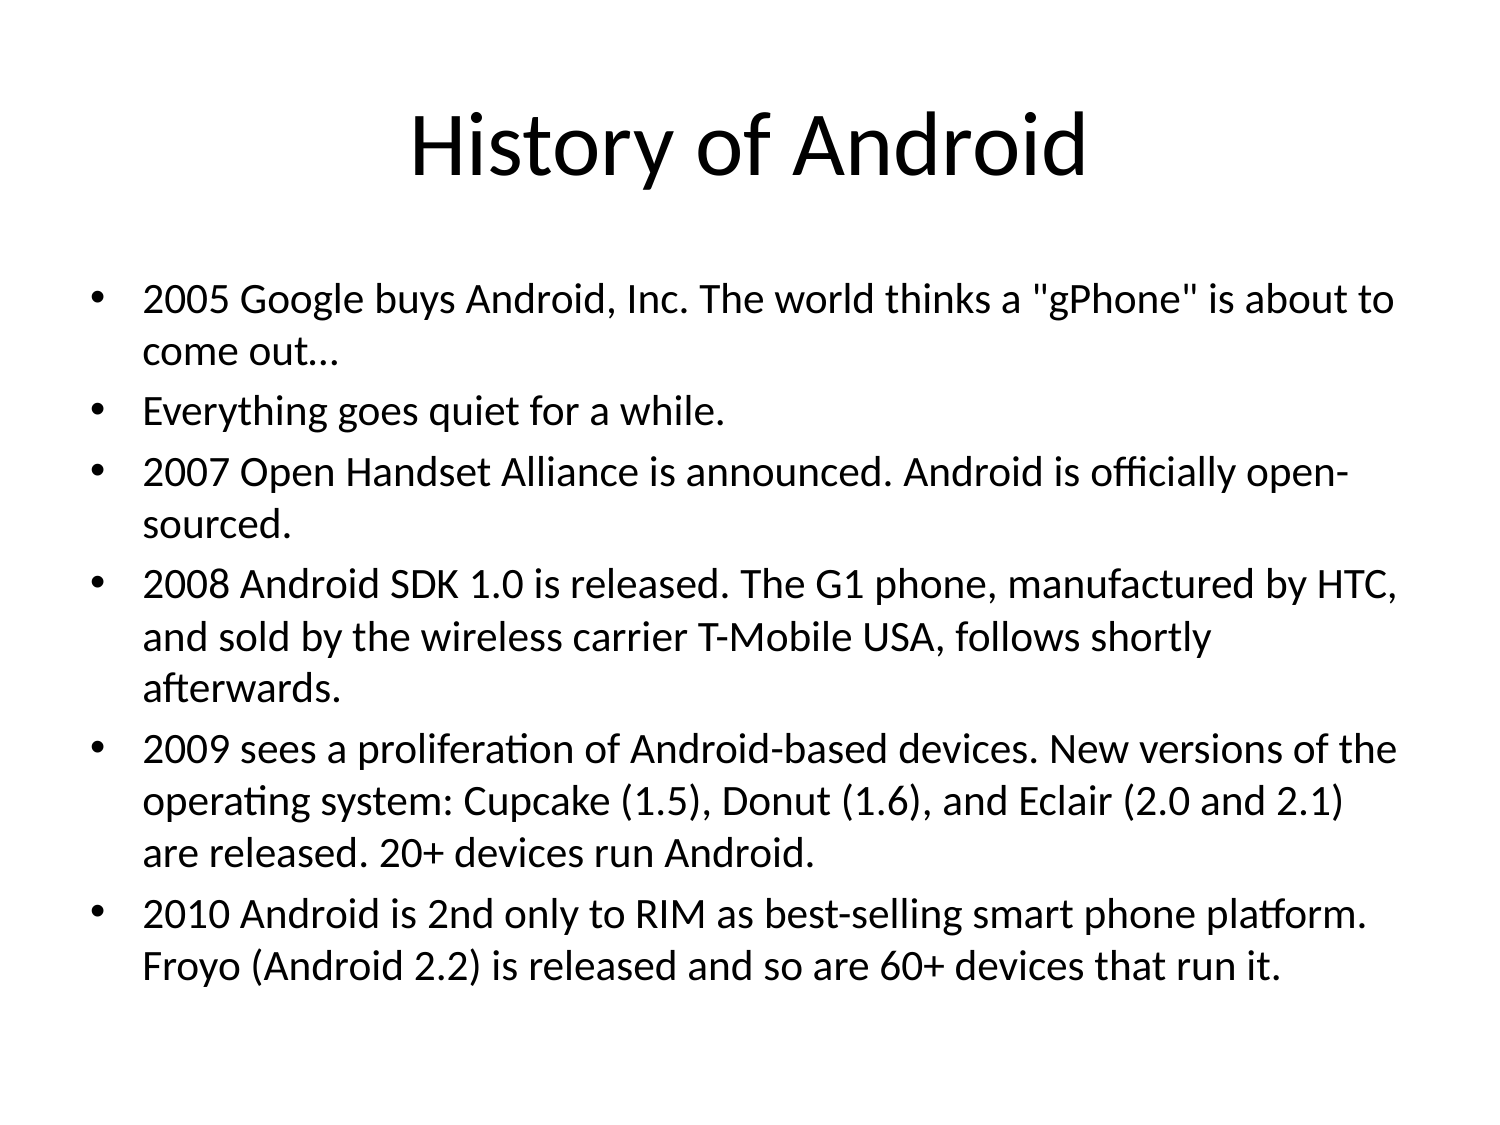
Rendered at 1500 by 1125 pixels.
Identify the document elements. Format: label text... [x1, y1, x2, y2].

list 2005 Google buys Android, Inc. The world thinks a "gPhone" is about to come out… Everything goes quiet for a while. 2007 Open Handset Alliance is announced. Android is officially open-sourced. 2008 Android SDK 1.0 is released. The G1 phone, manufactured by HTC, and sold by the wireless carrier T-Mobile USA, follows shortly afterwards. 2009 sees a proliferation of Android-based devices. New versions of the operating system: Cupcake (1.5), Donut (1.6), and Eclair (2.0 and 2.1) are released. 20+ devices run Android. 2010 Android is 2nd only to RIM as best-selling smart phone platform. Froyo (Android 2.2) is released and so are 60+ devices that run it. [75, 262, 1425, 1005]
title History of Android [75, 45, 1425, 233]
